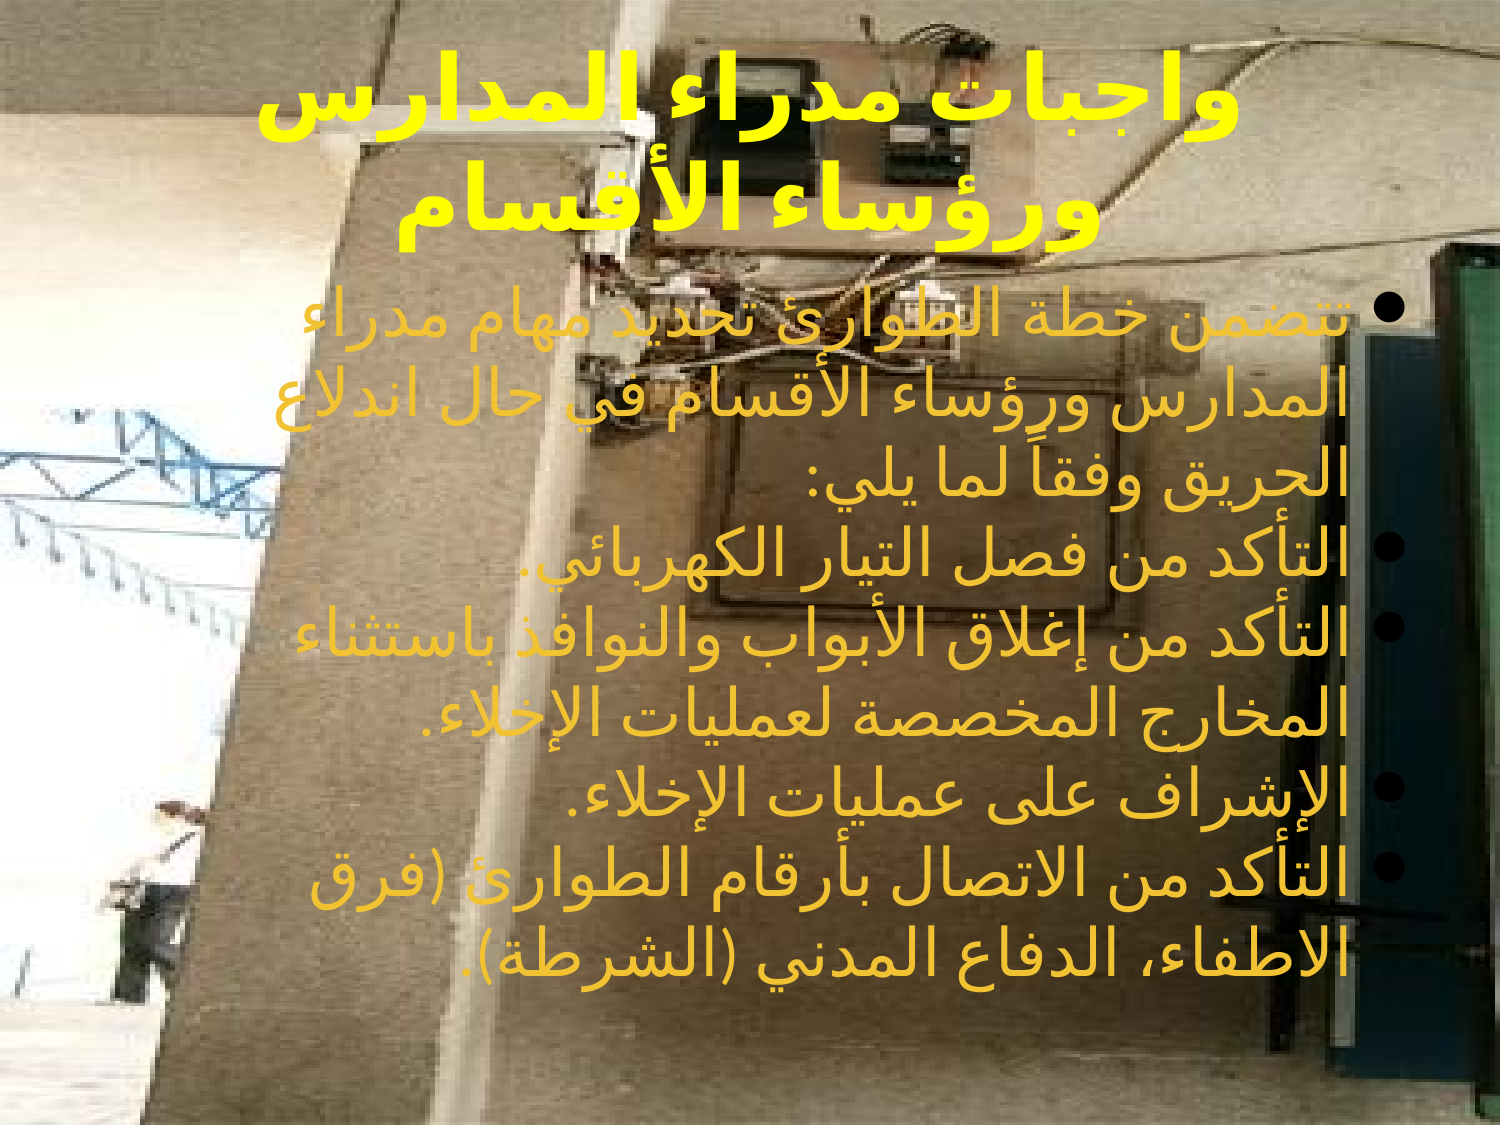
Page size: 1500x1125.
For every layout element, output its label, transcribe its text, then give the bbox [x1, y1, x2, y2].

title واجبات مدراء المدارس ورؤساء الأقسام [75, 45, 1425, 233]
picture [0, 0, 1500, 1125]
list تتضمن خطة الطوارئ تحديد مهام مدراء المدارس ورؤساء الأقسام في حال اندلاع الحريق وفقاً لما يلي: التأكد من فصل التيار الكهربائي. التأكد من إغلاق الأبواب والنوافذ باستثناء المخارج المخصصة لعمليات الإخلاء. الإشراف على عمليات الإخلاء. التأكد من الاتصال بأرقام الطوارئ (فرق الاطفاء، الدفاع المدني (الشرطة). [75, 262, 1425, 1073]
